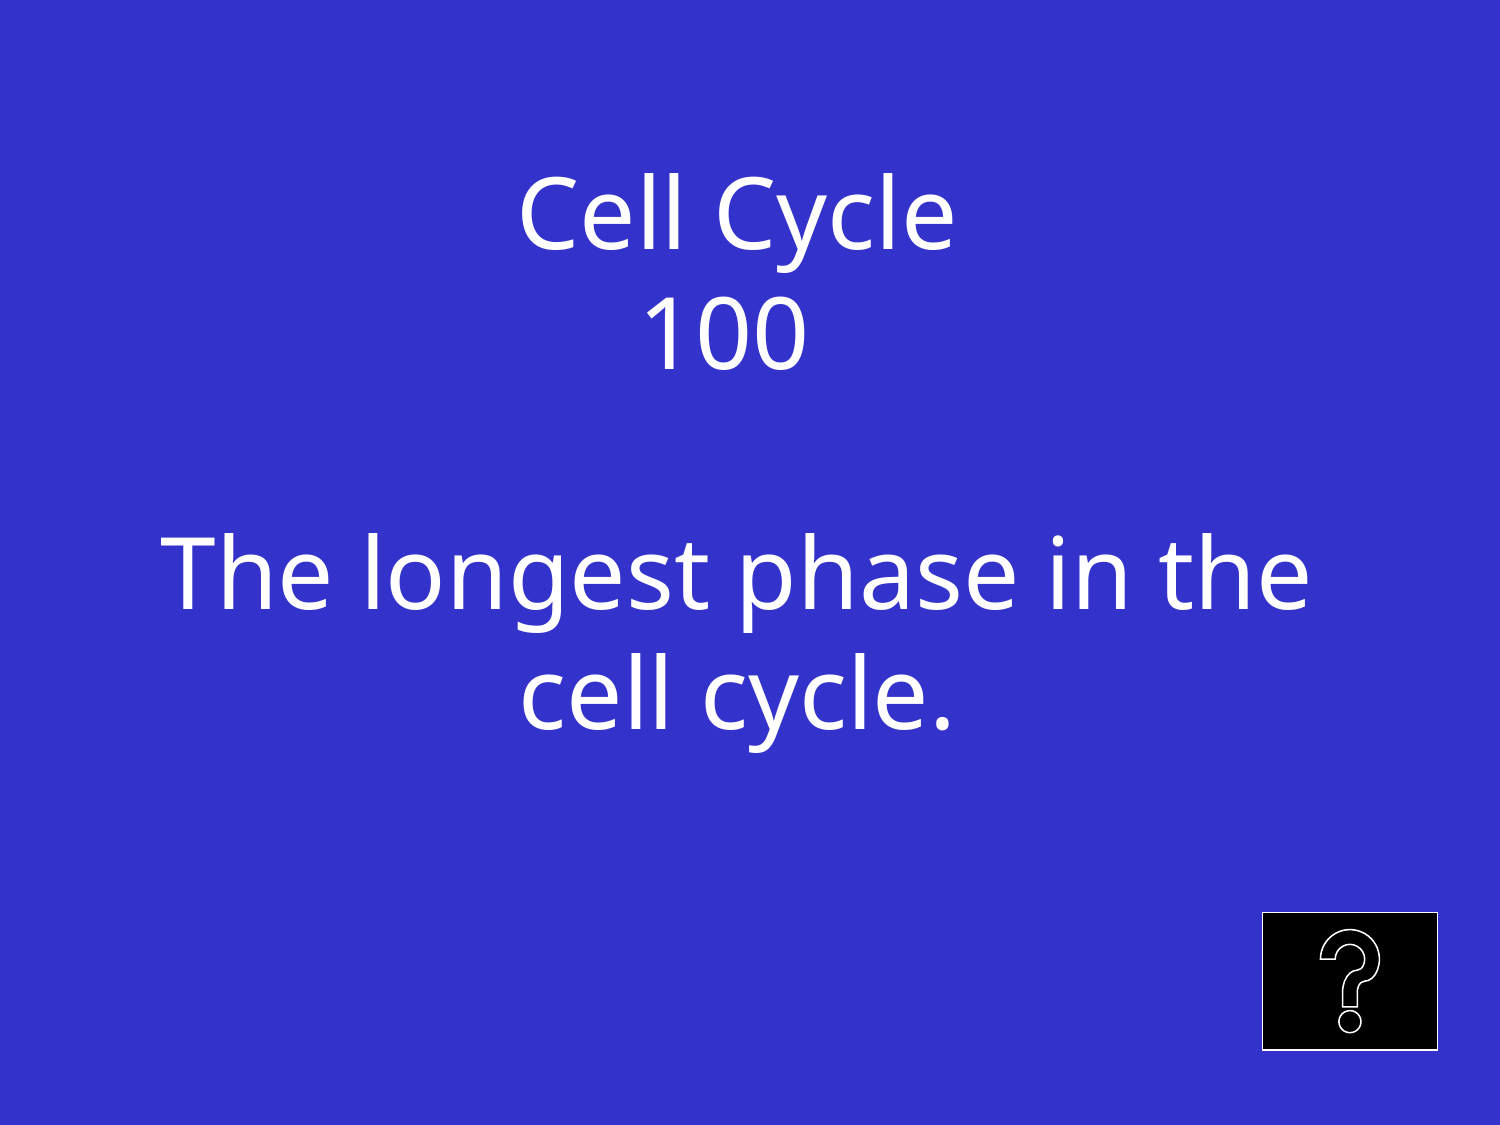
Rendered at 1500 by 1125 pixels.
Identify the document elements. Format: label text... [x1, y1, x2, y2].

text_box [1262, 912, 1438, 1050]
title Cell Cycle 100 The longest phase in the cell cycle. [99, 174, 1376, 726]
